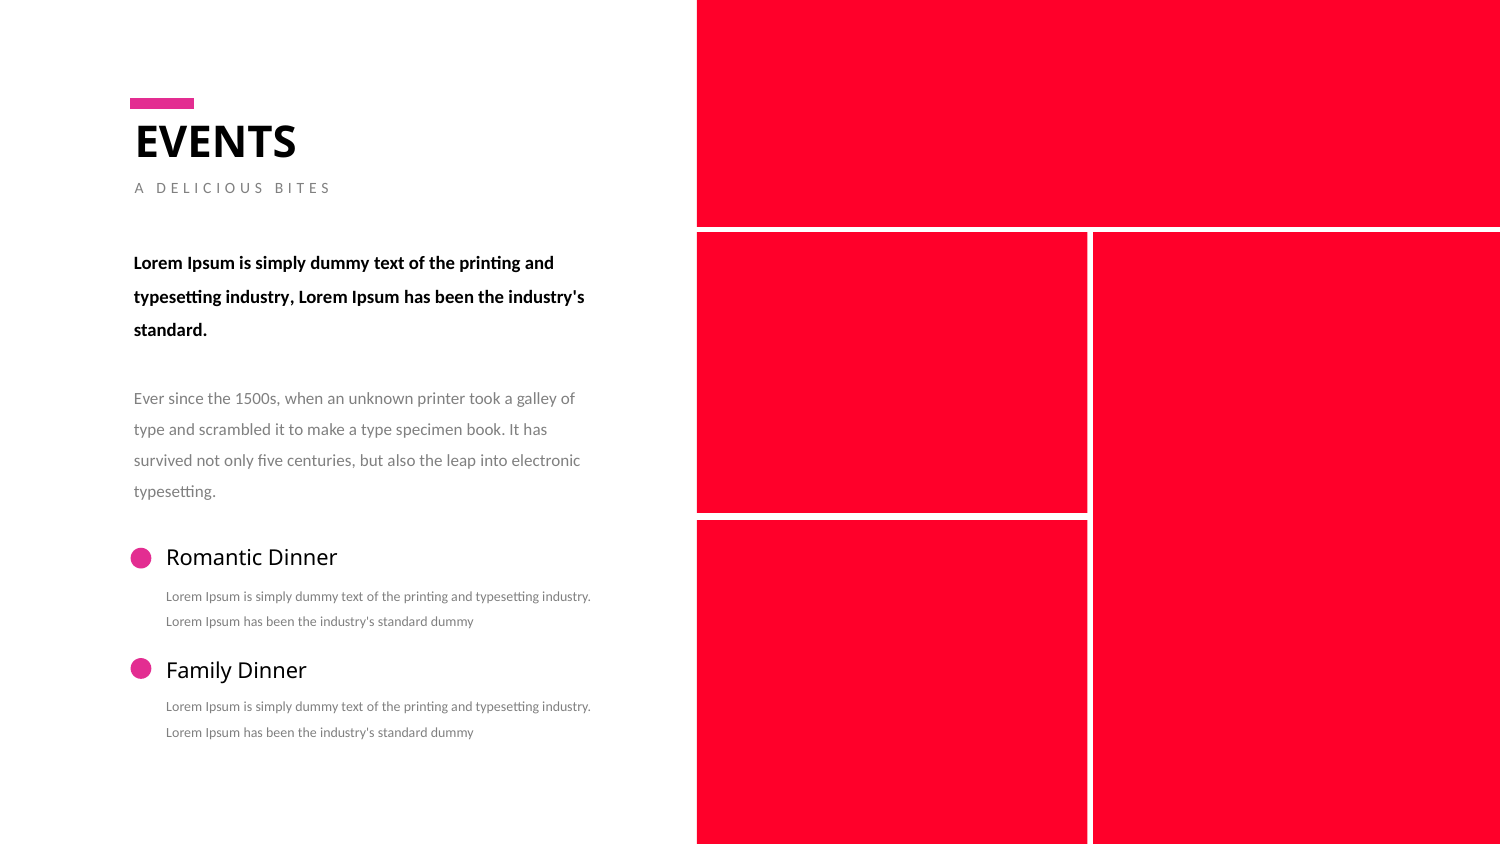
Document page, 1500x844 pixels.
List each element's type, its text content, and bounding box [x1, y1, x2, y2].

text_box Lorem Ipsum is simply dummy text of the printing and typesetting industry. Lorem Ipsum has been the industry's standard dummy [151, 682, 617, 748]
picture [696, 520, 1088, 844]
text_box Ever since the 1500s, when an unknown printer took a galley of type and scrambled it to make a type specimen book. It has survived not only five centuries, but also the leap into electronic typesetting. [119, 369, 604, 508]
text_box [129, 657, 153, 680]
text_box [129, 546, 153, 570]
picture [696, 0, 1500, 227]
picture [1093, 232, 1500, 844]
text_box Family Dinner [151, 649, 388, 691]
text_box Romantic Dinner [151, 536, 388, 578]
picture [696, 232, 1088, 513]
text_box EVENTS [119, 106, 622, 174]
text_box A DELICIOUS BITES [119, 170, 402, 205]
text_box Lorem Ipsum is simply dummy text of the printing and typesetting industry. Lorem Ipsum has been the industry's standard dummy [151, 571, 617, 637]
text_box Lorem Ipsum is simply dummy text of the printing and typesetting industry, Lorem Ipsum has been the industry's standard. [119, 231, 617, 348]
